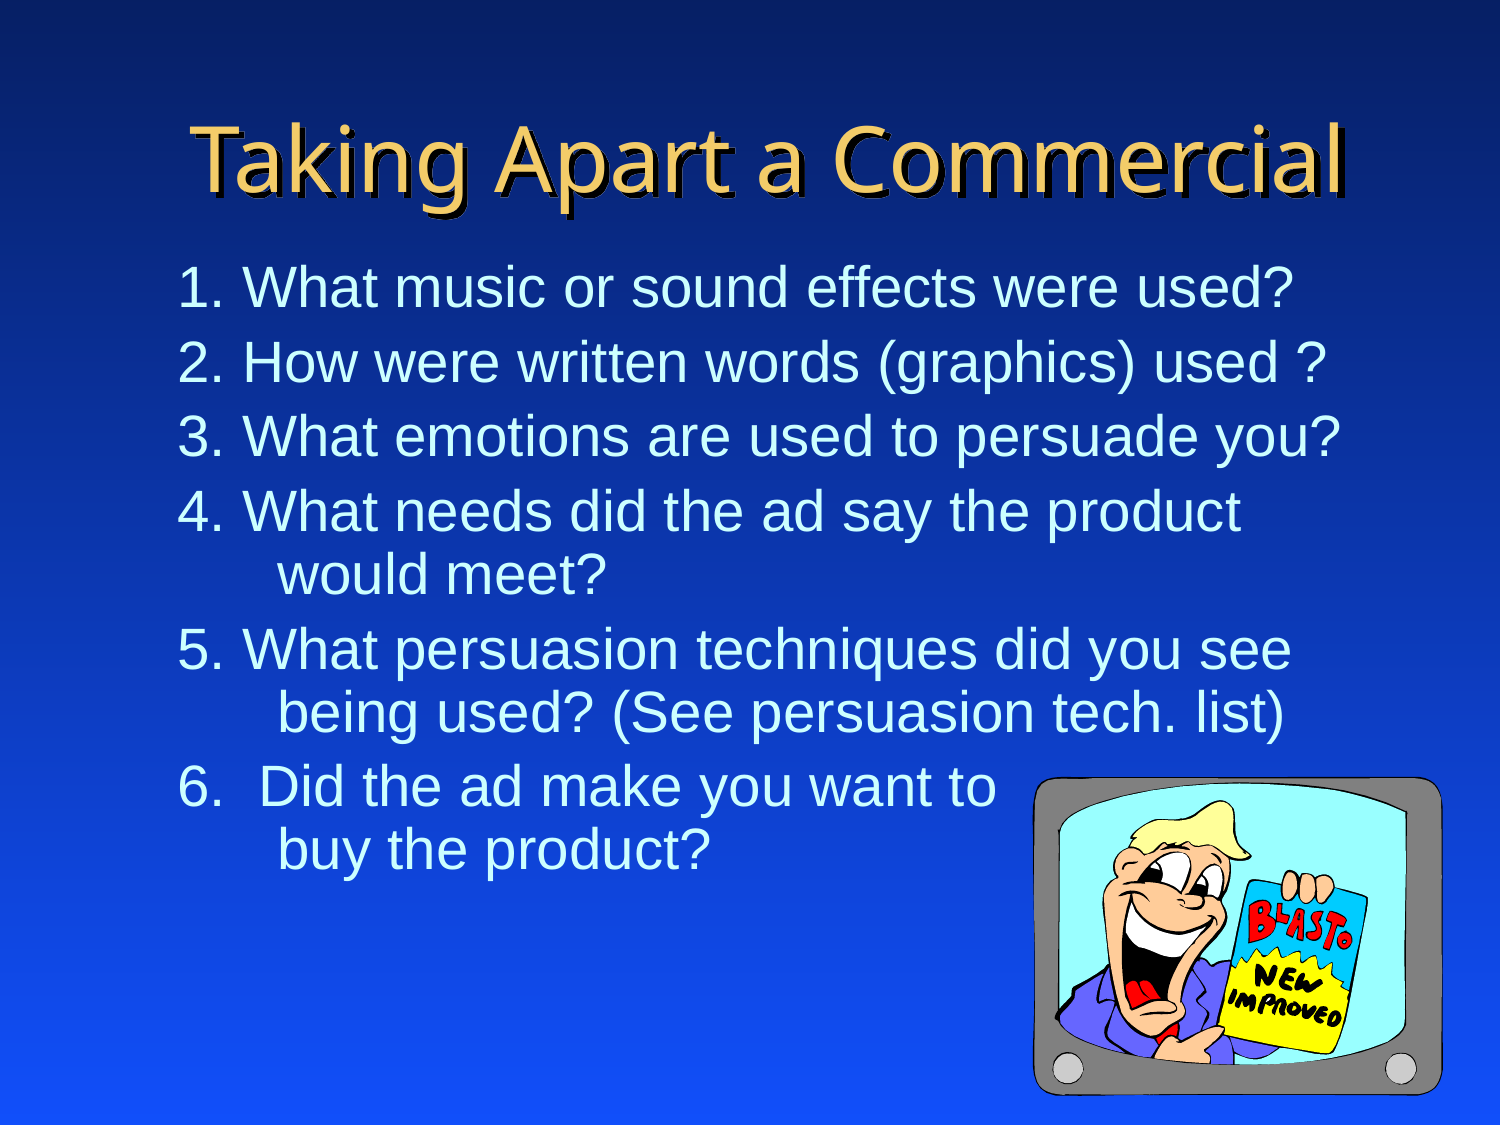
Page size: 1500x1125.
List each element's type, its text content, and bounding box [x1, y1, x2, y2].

list 1. What music or sound effects were used? 2. How were written words (graphics) used ? 3. What emotions are used to persuade you? 4. What needs did the ad say the product would meet? 5. What persuasion techniques did you see being used? (See persuasion tech. list) 6. Did the ad make you want to buy the product? [161, 249, 1414, 963]
title Taking Apart a Commercial [174, 61, 1442, 251]
picture [1028, 760, 1451, 1101]
